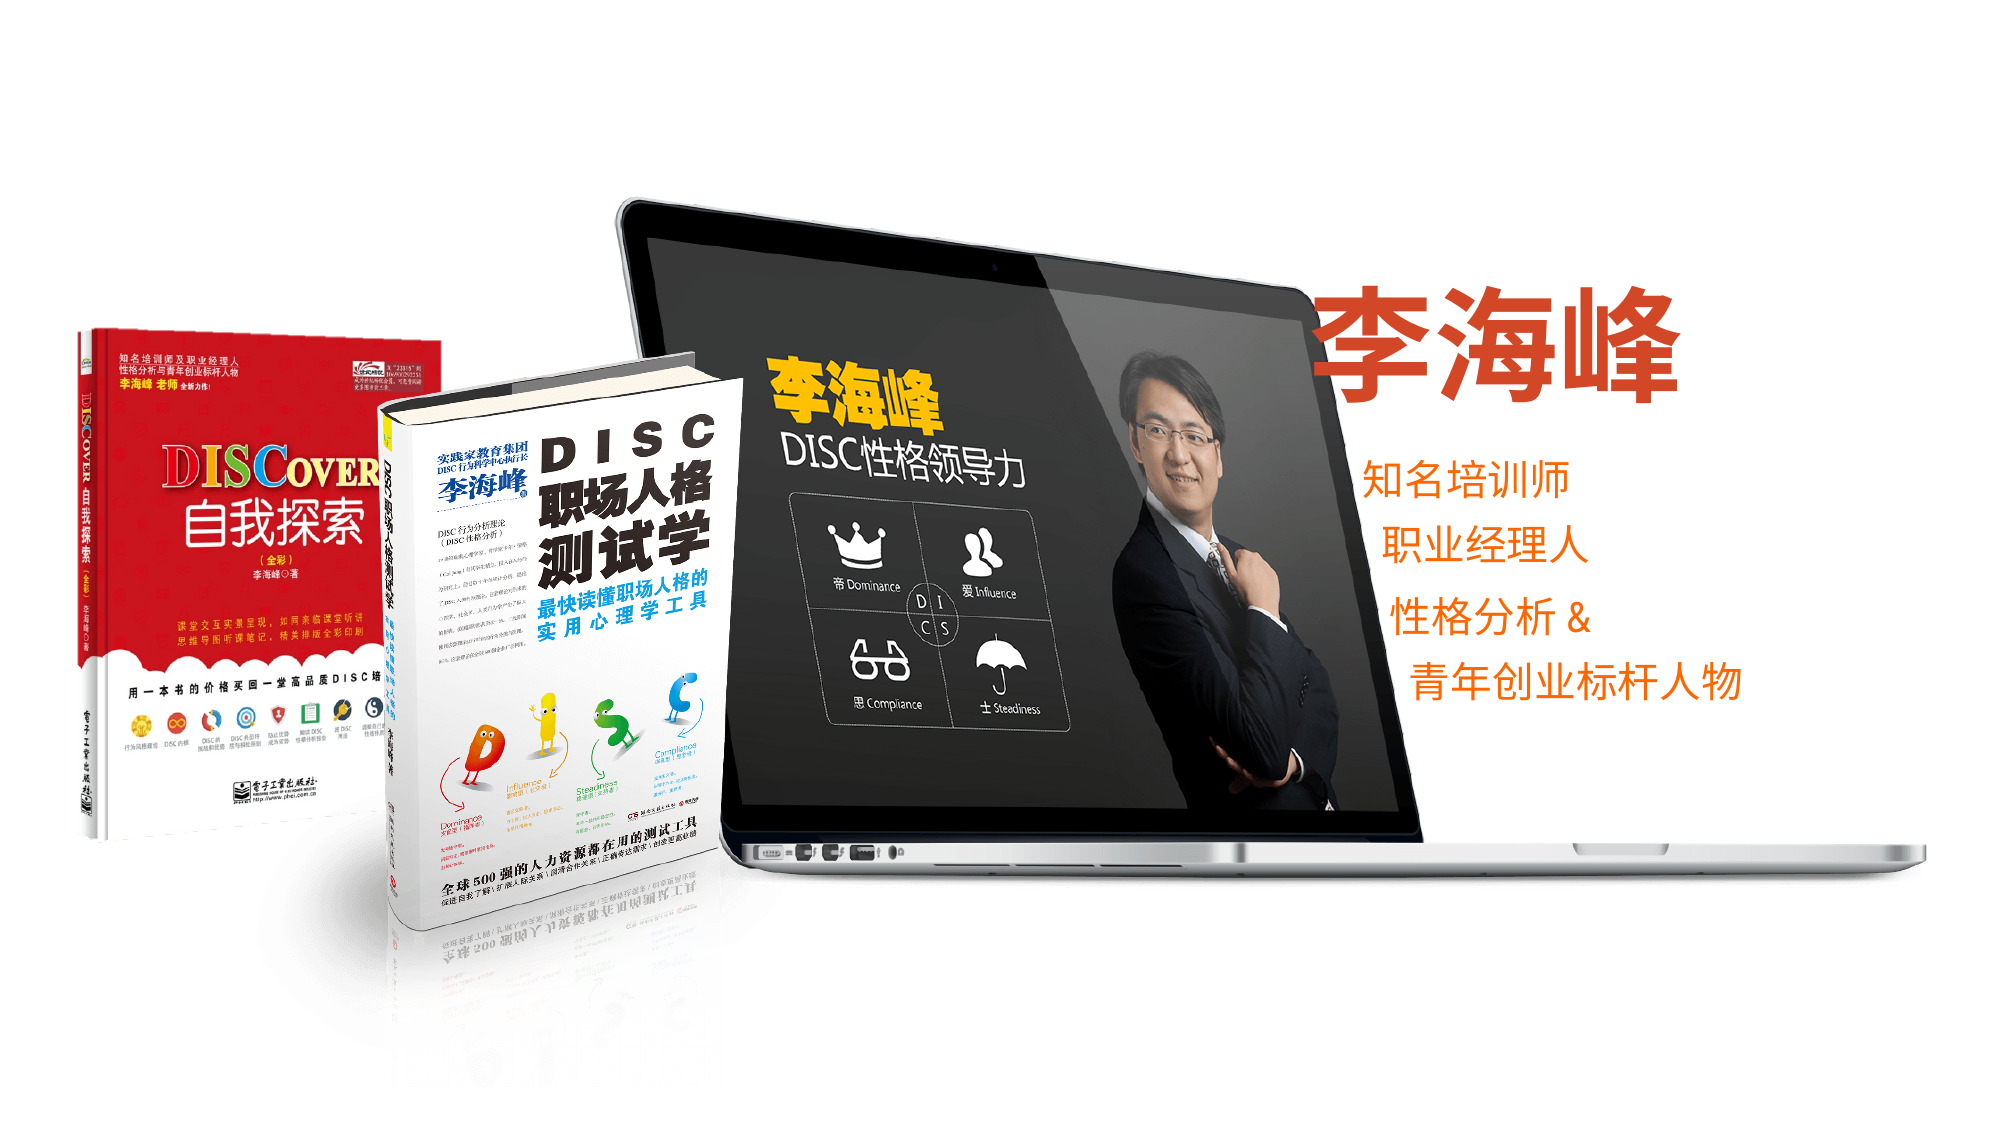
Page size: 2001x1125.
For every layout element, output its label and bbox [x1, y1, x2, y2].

text_box [257, 196, 1935, 1087]
picture [45, 276, 257, 846]
